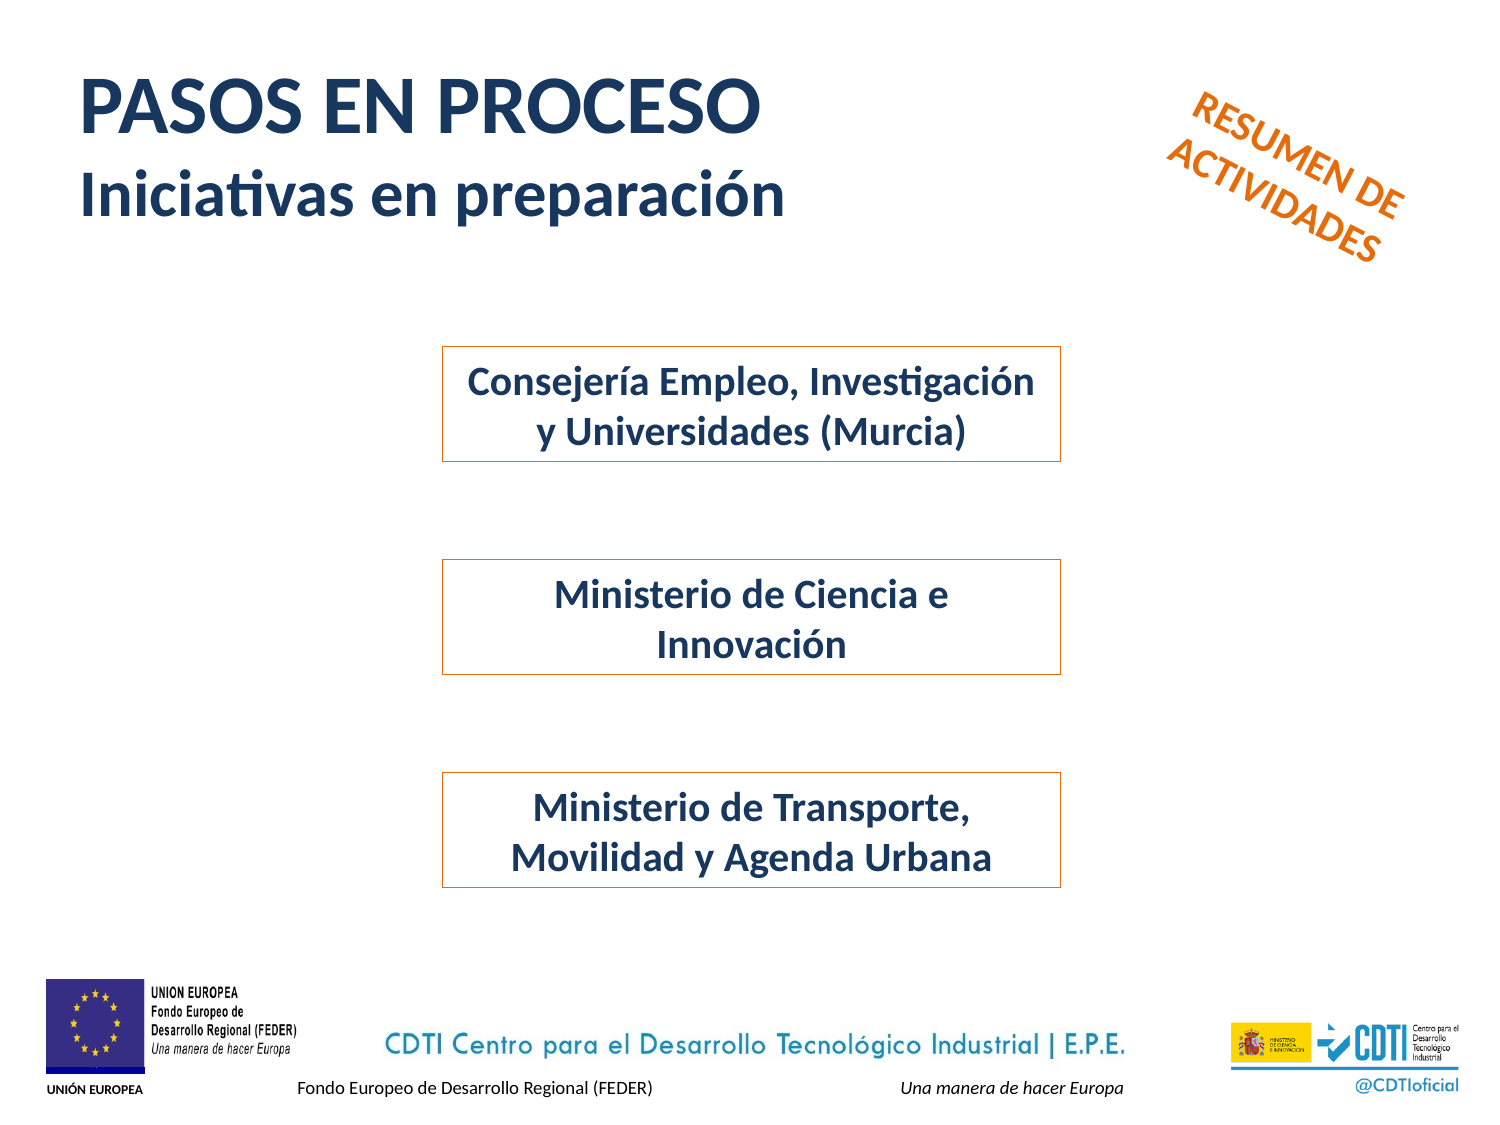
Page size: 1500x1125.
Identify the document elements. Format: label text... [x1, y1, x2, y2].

text_box RESUMEN DE ACTIVIDADES [1104, 42, 1473, 308]
text_box PASOS EN PROCESO Iniciativas en preparación [64, 42, 1152, 267]
text_box Ministerio de Transporte, Movilidad y Agenda Urbana [442, 772, 1061, 888]
picture [371, 1014, 1139, 1074]
picture [1231, 1022, 1459, 1094]
picture [46, 979, 307, 1074]
text_box Consejería Empleo, Investigación y Universidades (Murcia) [442, 346, 1061, 462]
text_box Ministerio de Ciencia e Innovación [442, 559, 1061, 675]
